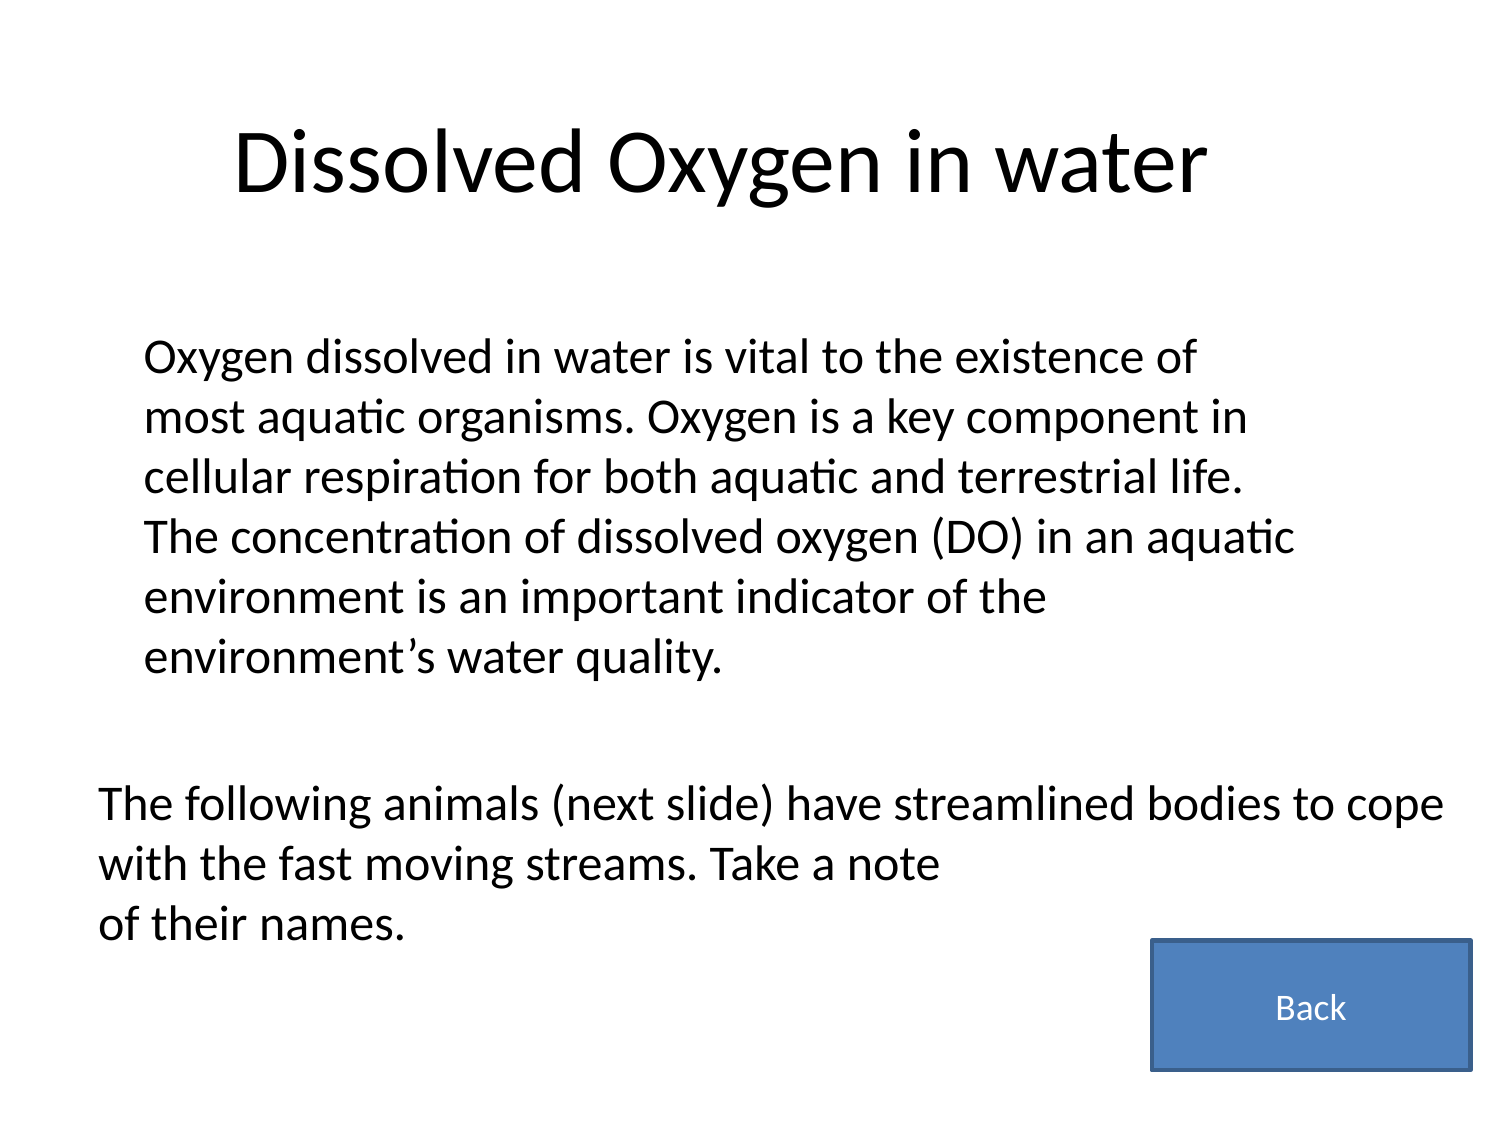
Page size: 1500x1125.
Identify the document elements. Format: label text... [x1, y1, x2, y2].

text_box Back [1150, 938, 1473, 1072]
text_box The following animals (next slide) have streamlined bodies to cope with the fast moving streams. Take a note of their names. [83, 763, 1472, 958]
text_box Dissolved Oxygen in water [46, 93, 1397, 282]
text_box Oxygen dissolved in water is vital to the existence of most aquatic organisms. Oxygen is a key component in cellular respiration for both aquatic and terrestrial life. The concentration of dissolved oxygen (DO) in an aquatic environment is an important indicator of the environment’s water quality. [128, 316, 1322, 692]
